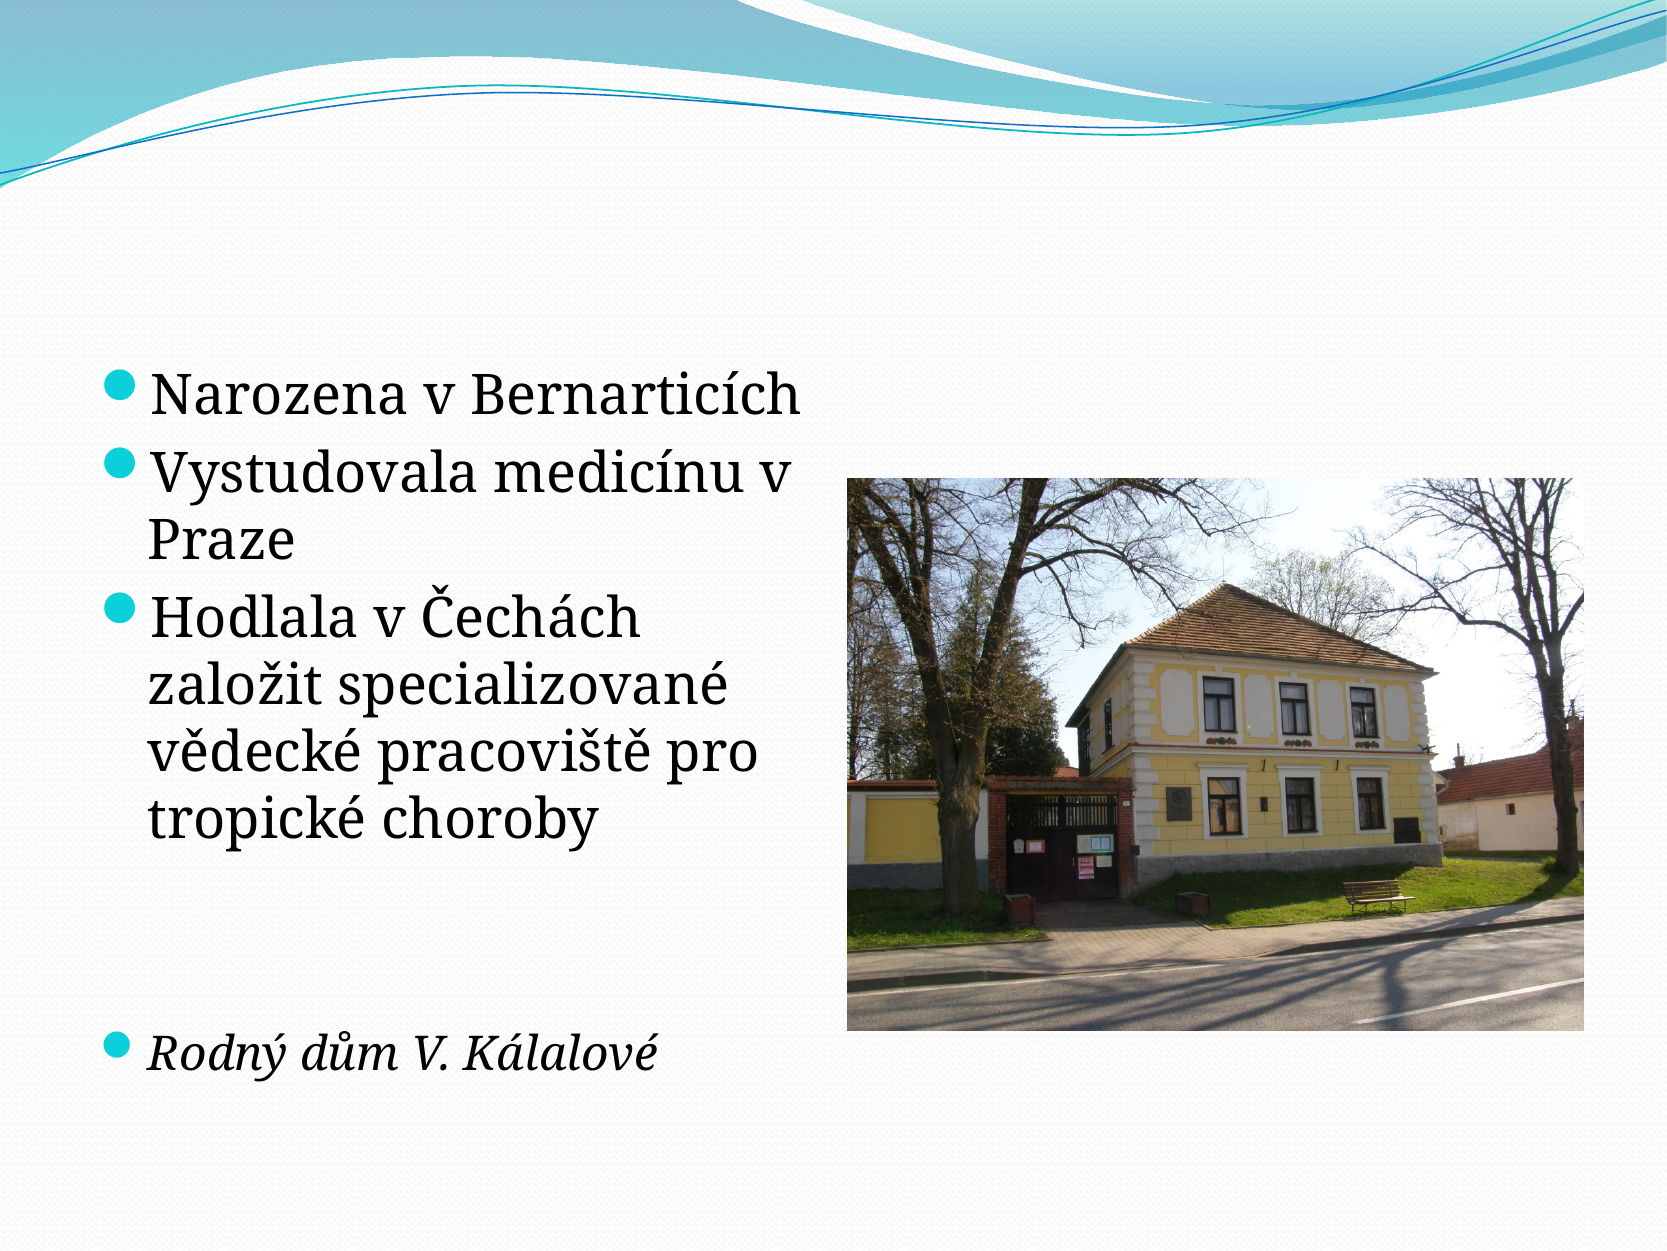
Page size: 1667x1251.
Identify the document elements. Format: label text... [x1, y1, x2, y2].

title [83, 128, 1584, 337]
list Narozena v Bernarticích Vystudovala medicínu v Praze Hodlala v Čechách založit specializované vědecké pracoviště pro tropické choroby Rodný dům V. Kálalové [83, 349, 820, 1159]
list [846, 477, 1584, 1031]
